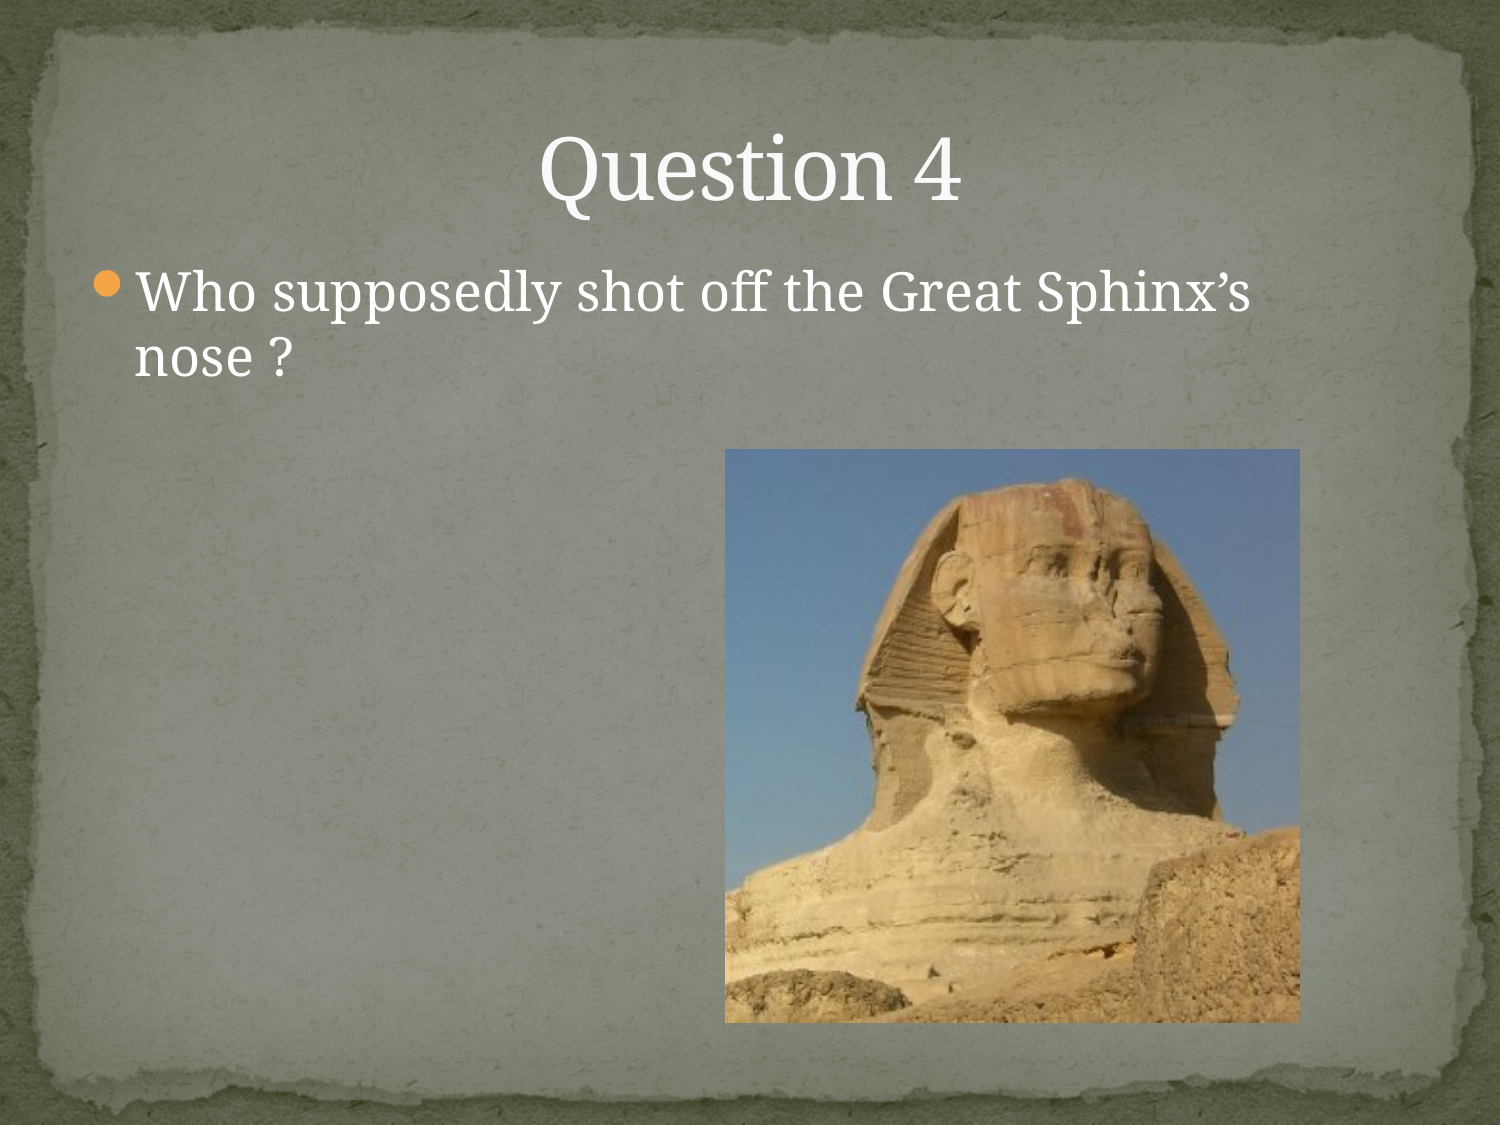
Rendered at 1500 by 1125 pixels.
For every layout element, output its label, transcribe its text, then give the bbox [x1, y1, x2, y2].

list Who supposedly shot off the Great Sphinx’s nose ? [75, 249, 1425, 1000]
title Question 4 [74, 24, 1425, 225]
picture [724, 449, 1301, 1024]
